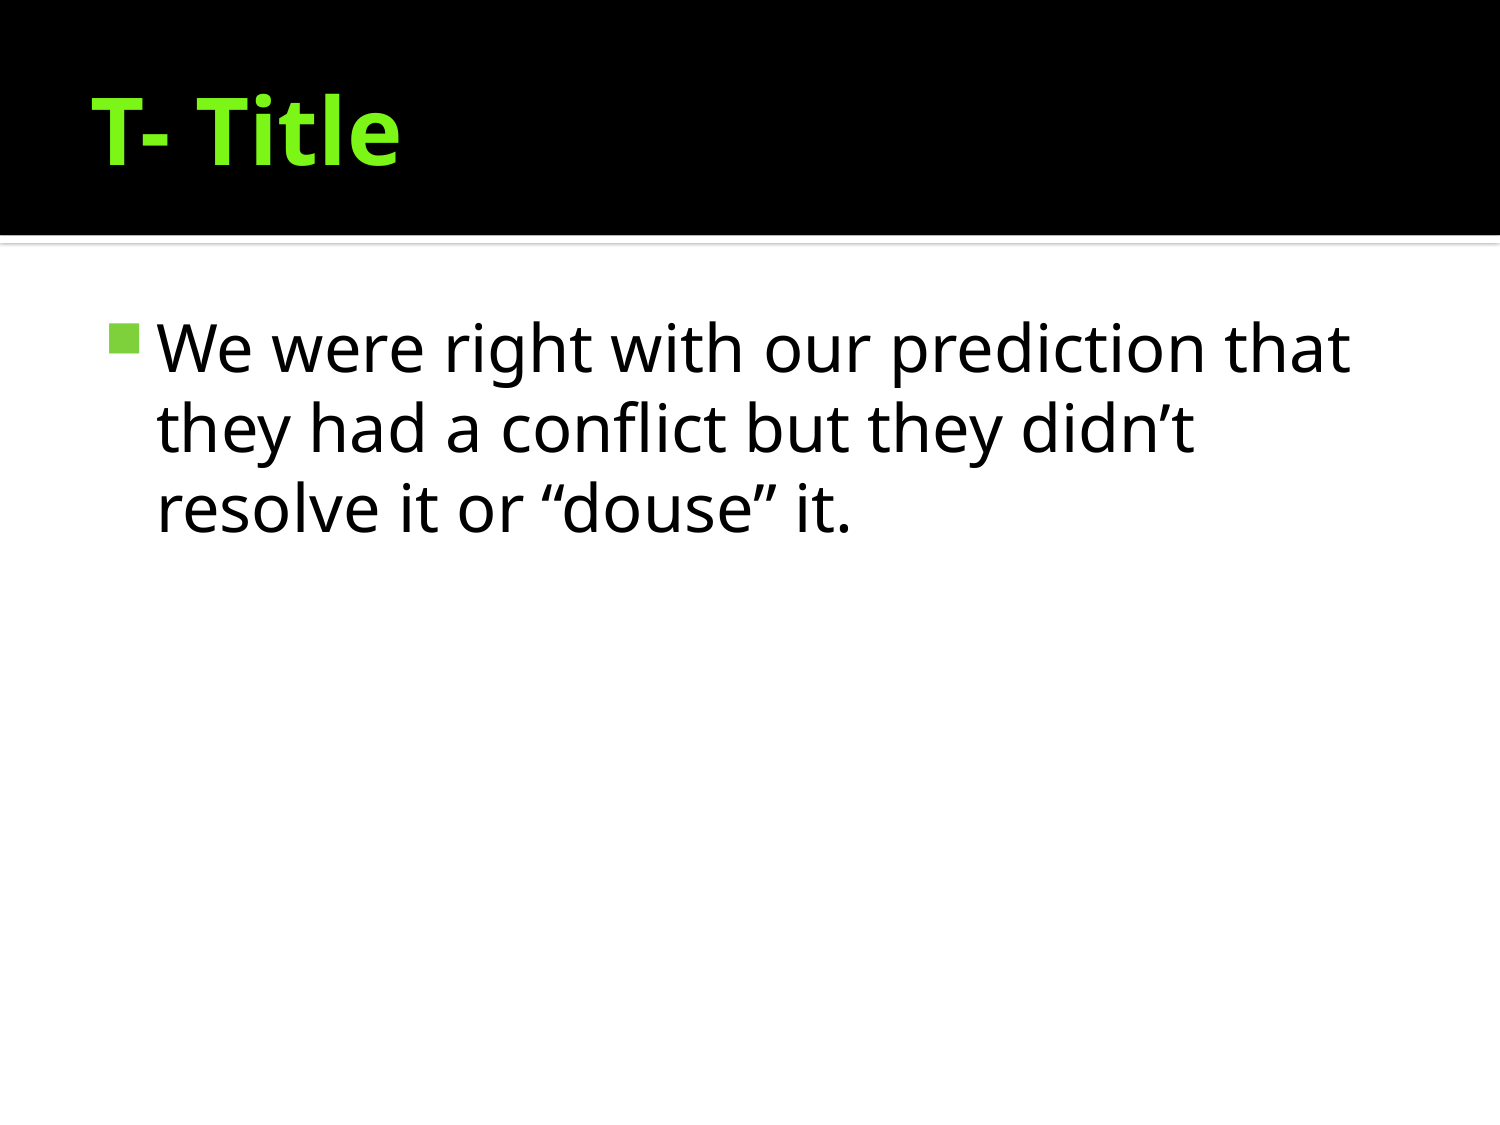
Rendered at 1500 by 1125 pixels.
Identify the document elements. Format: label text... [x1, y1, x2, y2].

list We were right with our prediction that they had a conflict but they didn’t resolve it or “douse” it. [75, 291, 1425, 1050]
title T- Title [75, 25, 1425, 231]
